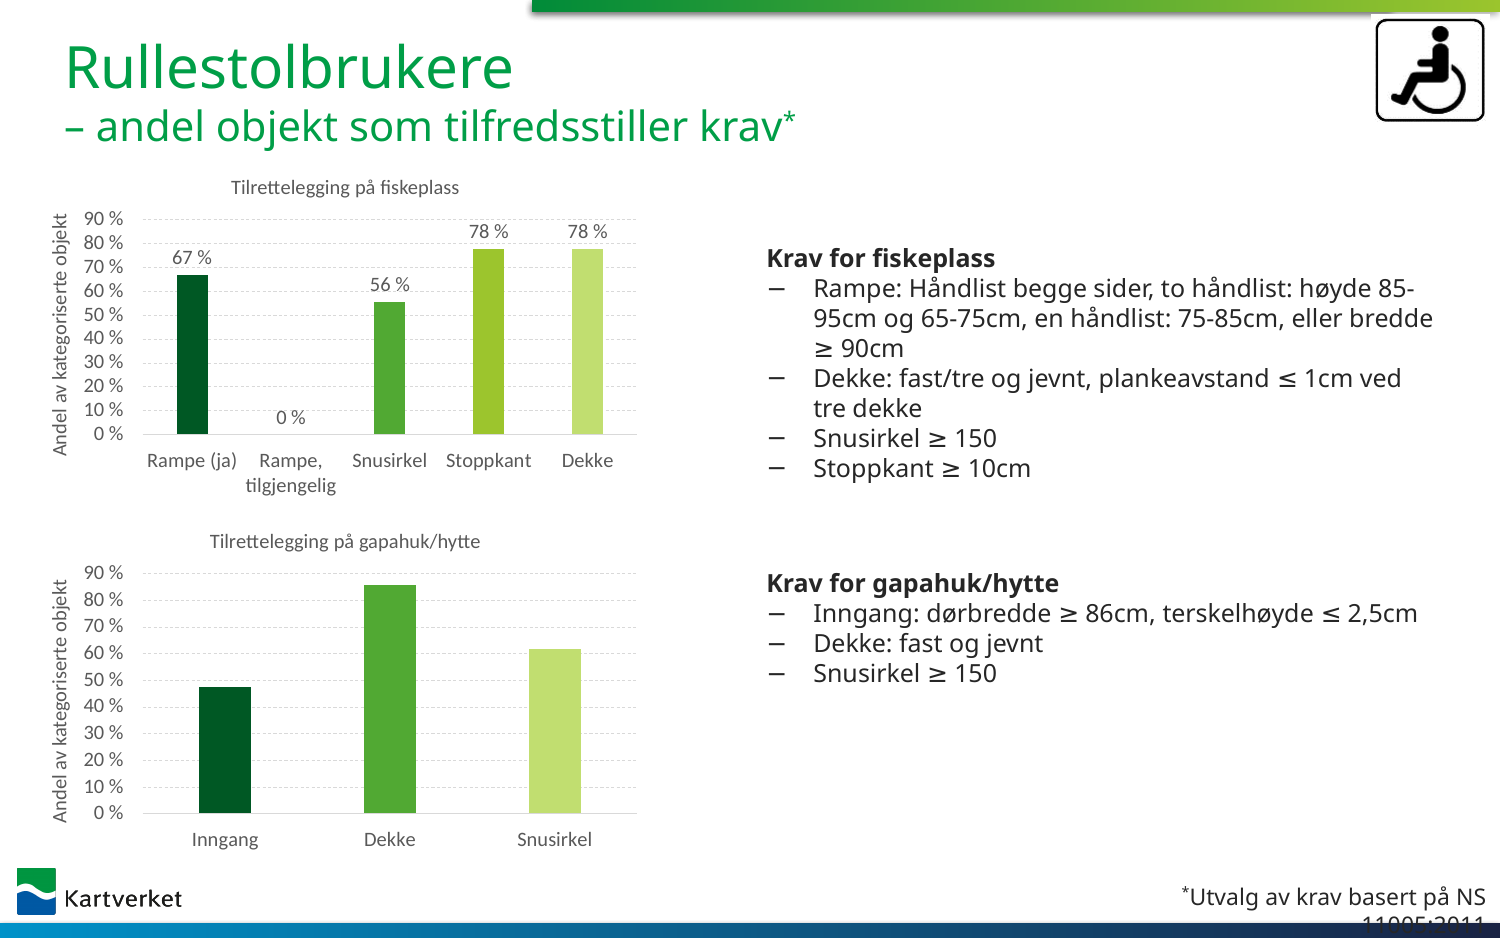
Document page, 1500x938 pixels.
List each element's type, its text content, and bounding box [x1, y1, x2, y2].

text_box Krav for fiskeplass Rampe: Håndlist begge sider, to håndlist: høyde 85-95cm og 65-75cm, en håndlist: 75-85cm, eller bredde ≥ 90cm Dekke: fast/tre og jevnt, plankeavstand ≤ 1cm ved tre dekke Snusirkel ≥ 150 Stoppkant ≥ 10cm [751, 235, 1452, 490]
picture [41, 520, 650, 859]
text_box Krav for gapahuk/hytte Inngang: dørbredde ≥ 86cm, terskelhøyde ≤ 2,5cm Dekke: fast og jevnt Snusirkel ≥ 150 [751, 560, 1452, 695]
text_box Rullestolbrukere – andel objekt som tilfredsstiller krav* [49, 29, 1431, 158]
picture [41, 166, 650, 505]
picture [1371, 13, 1491, 127]
text_box *Utvalg av krav basert på NS 11005:2011 [1068, 873, 1500, 938]
